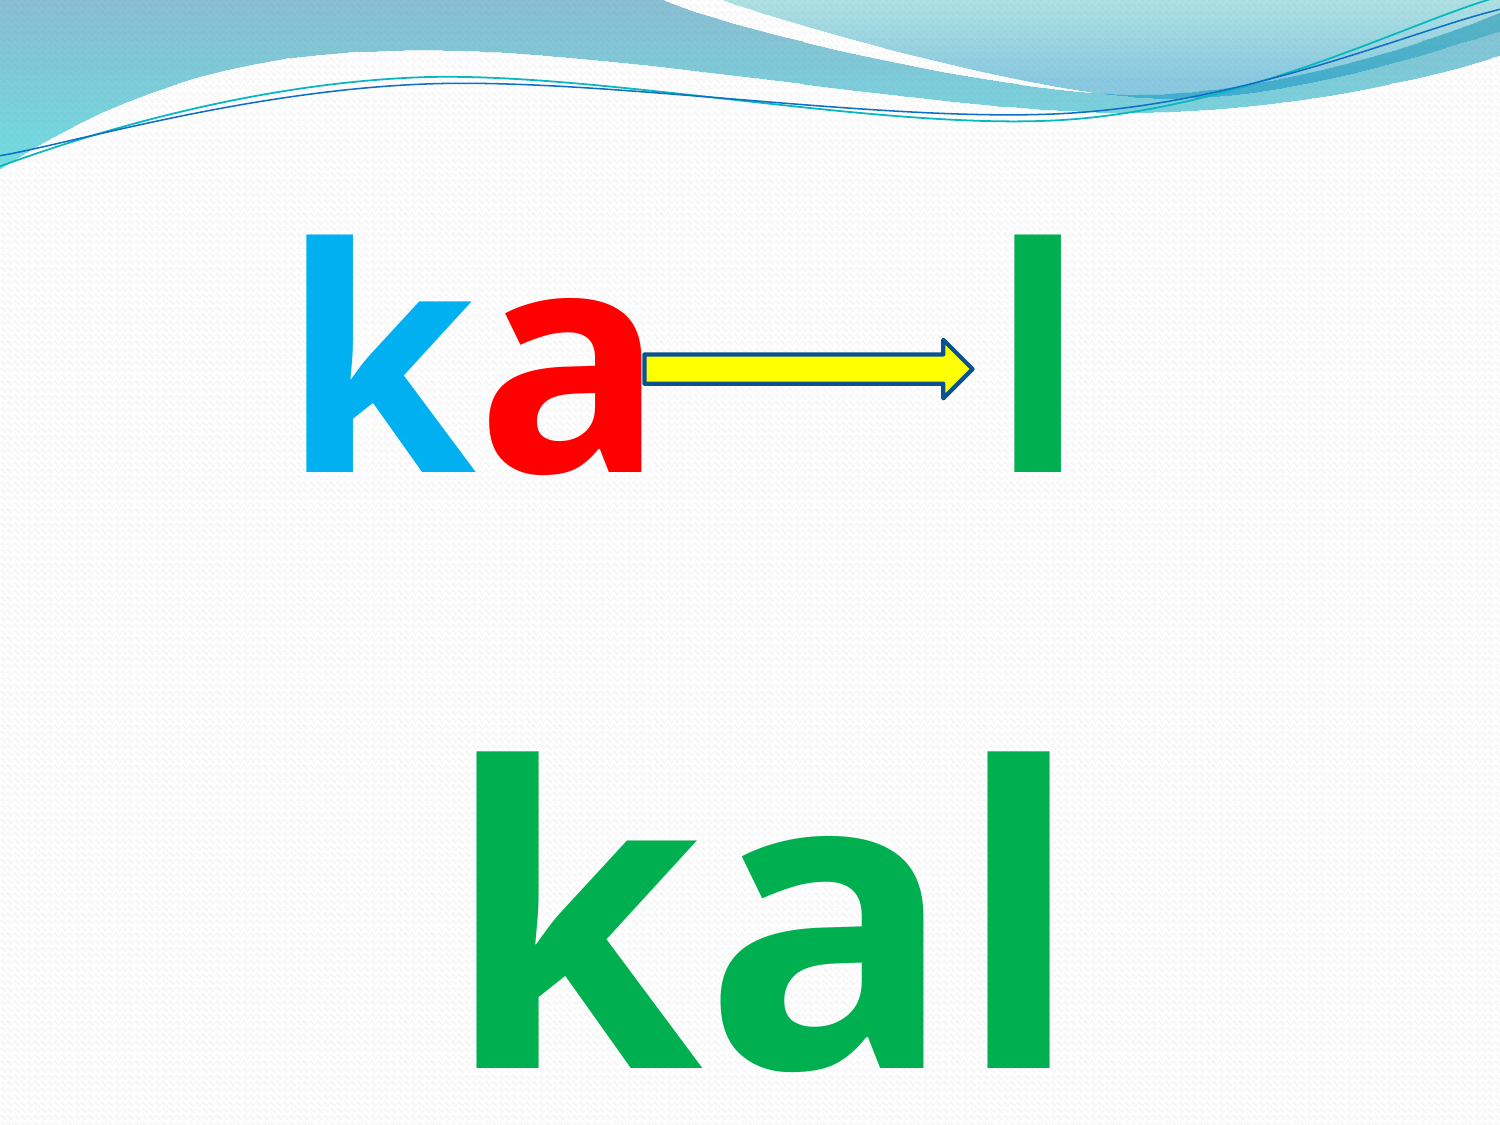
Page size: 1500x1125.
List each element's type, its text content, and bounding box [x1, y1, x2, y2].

text_box [642, 337, 975, 401]
text_box ka l [105, 152, 1372, 543]
text_box kal [105, 644, 1395, 1125]
